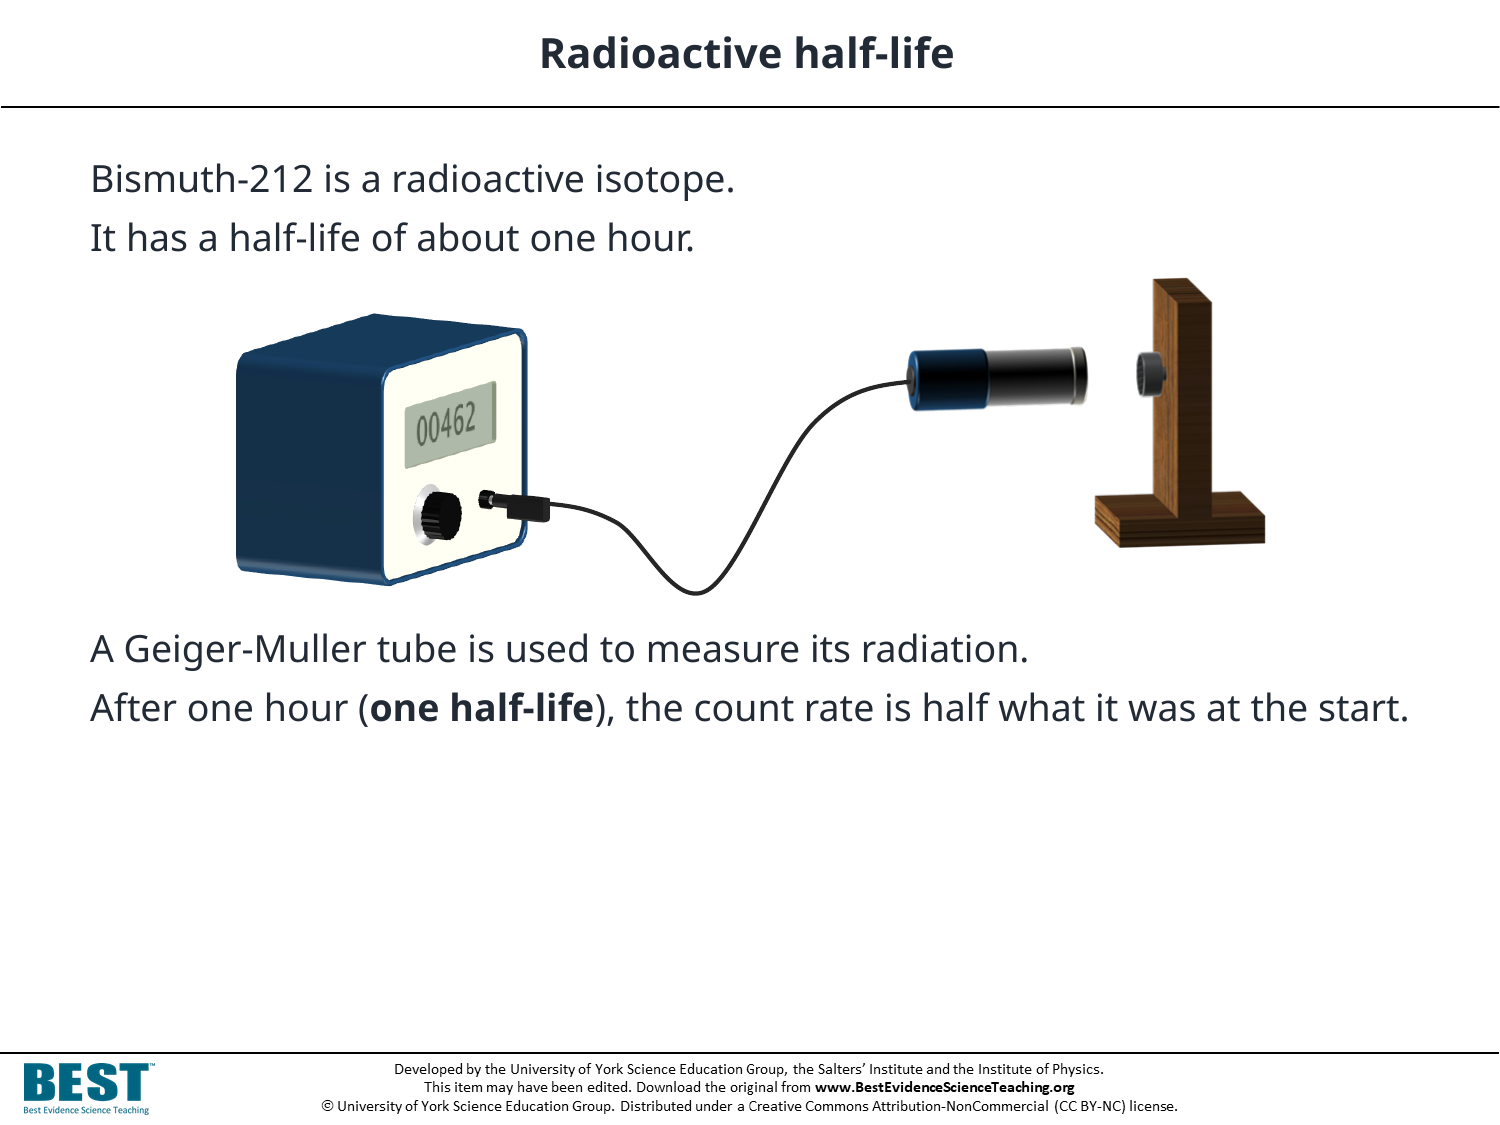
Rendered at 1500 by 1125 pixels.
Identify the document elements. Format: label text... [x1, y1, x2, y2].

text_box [234, 277, 1265, 616]
text_box Radioactive half-life [23, 4, 1471, 99]
picture [0, 106, 1500, 1125]
